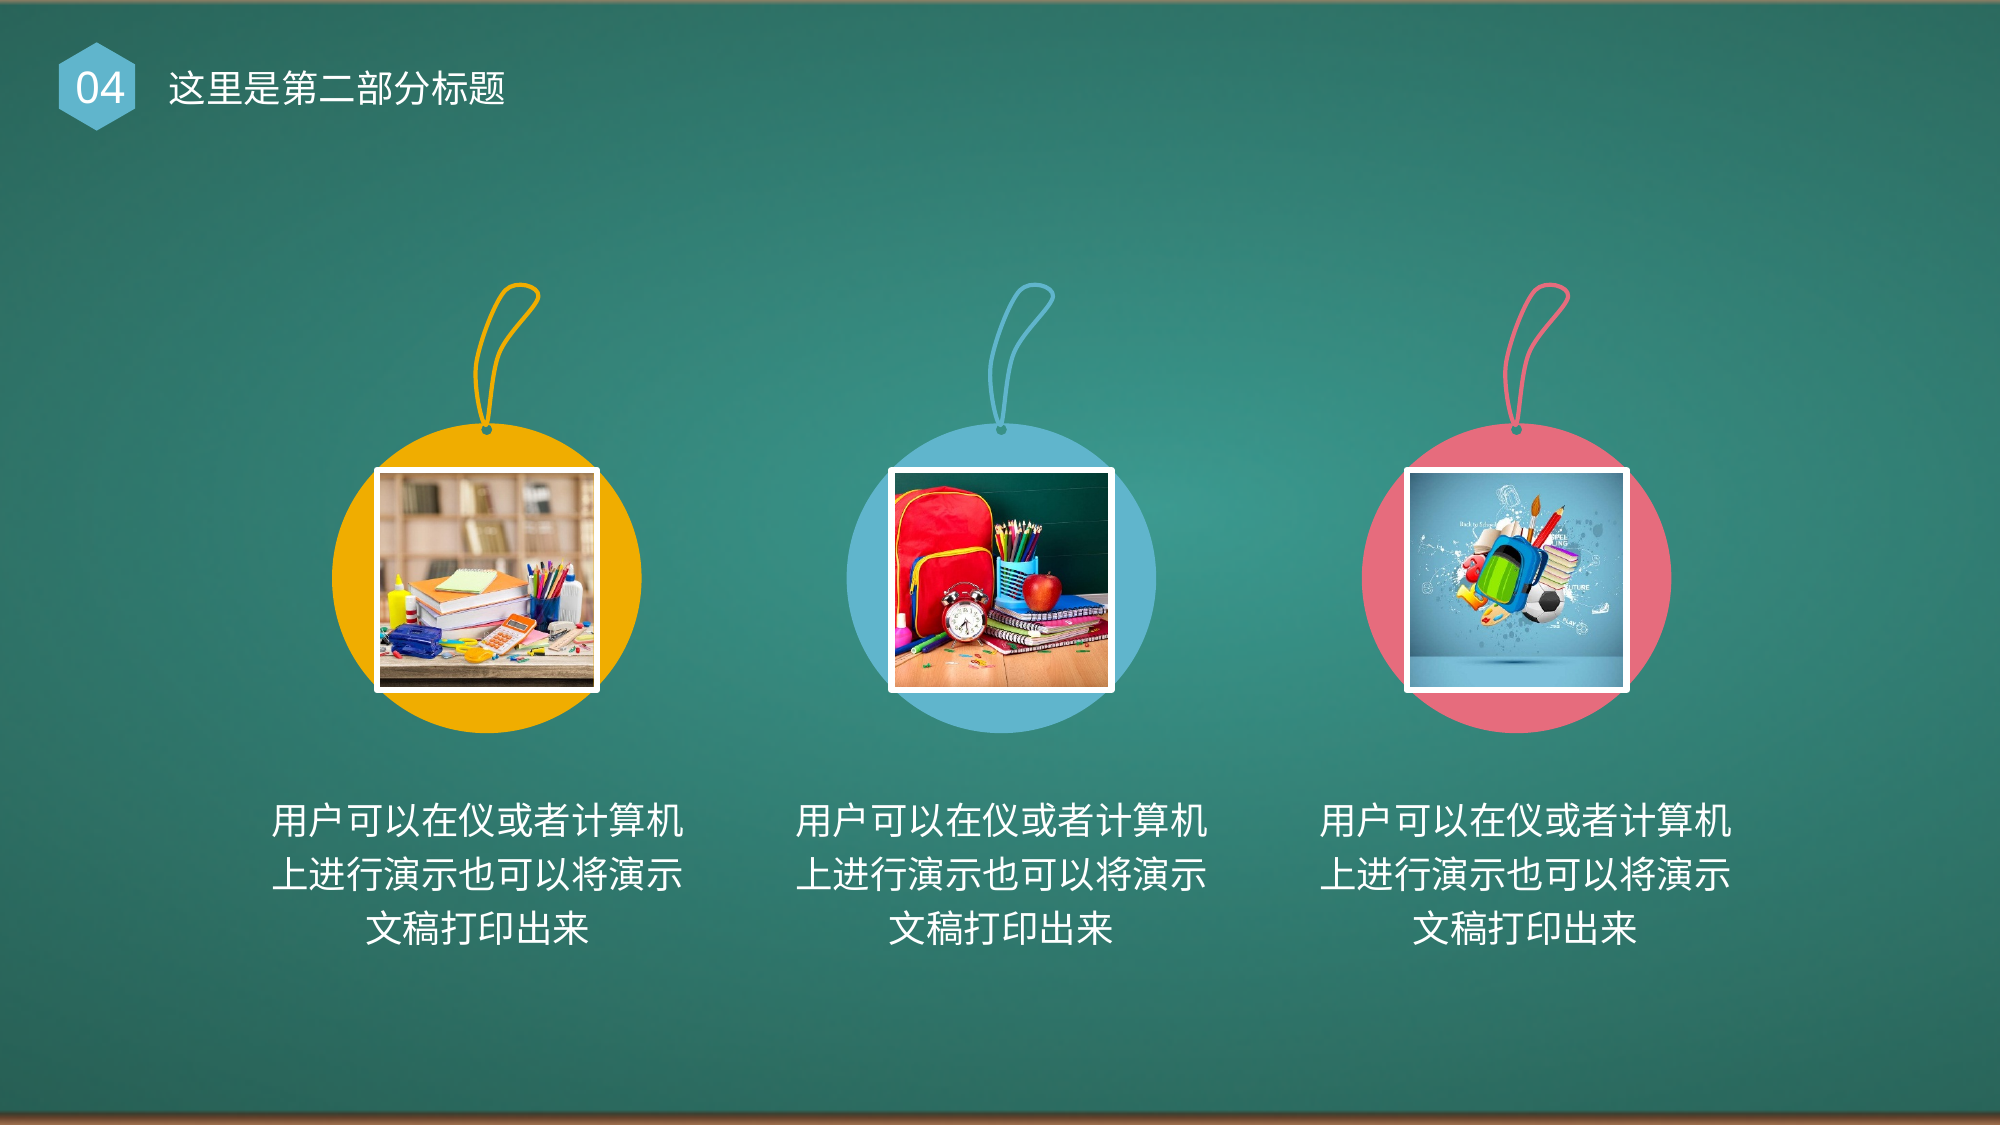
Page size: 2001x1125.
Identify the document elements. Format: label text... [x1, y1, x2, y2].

text_box 这里是第二部分标题 [148, 54, 654, 120]
text_box 用户可以在仪或者计算机上进行演示也可以将演示文稿打印出来 [238, 781, 717, 958]
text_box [1361, 284, 1672, 734]
text_box [78, 120, 116, 131]
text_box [331, 284, 642, 734]
text_box 04 [60, 52, 153, 120]
text_box [79, 42, 114, 52]
picture [0, 0, 2000, 1125]
text_box 用户可以在仪或者计算机上进行演示也可以将演示文稿打印出来 [762, 781, 1241, 958]
text_box 用户可以在仪或者计算机上进行演示也可以将演示文稿打印出来 [1286, 781, 1765, 958]
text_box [846, 284, 1157, 734]
